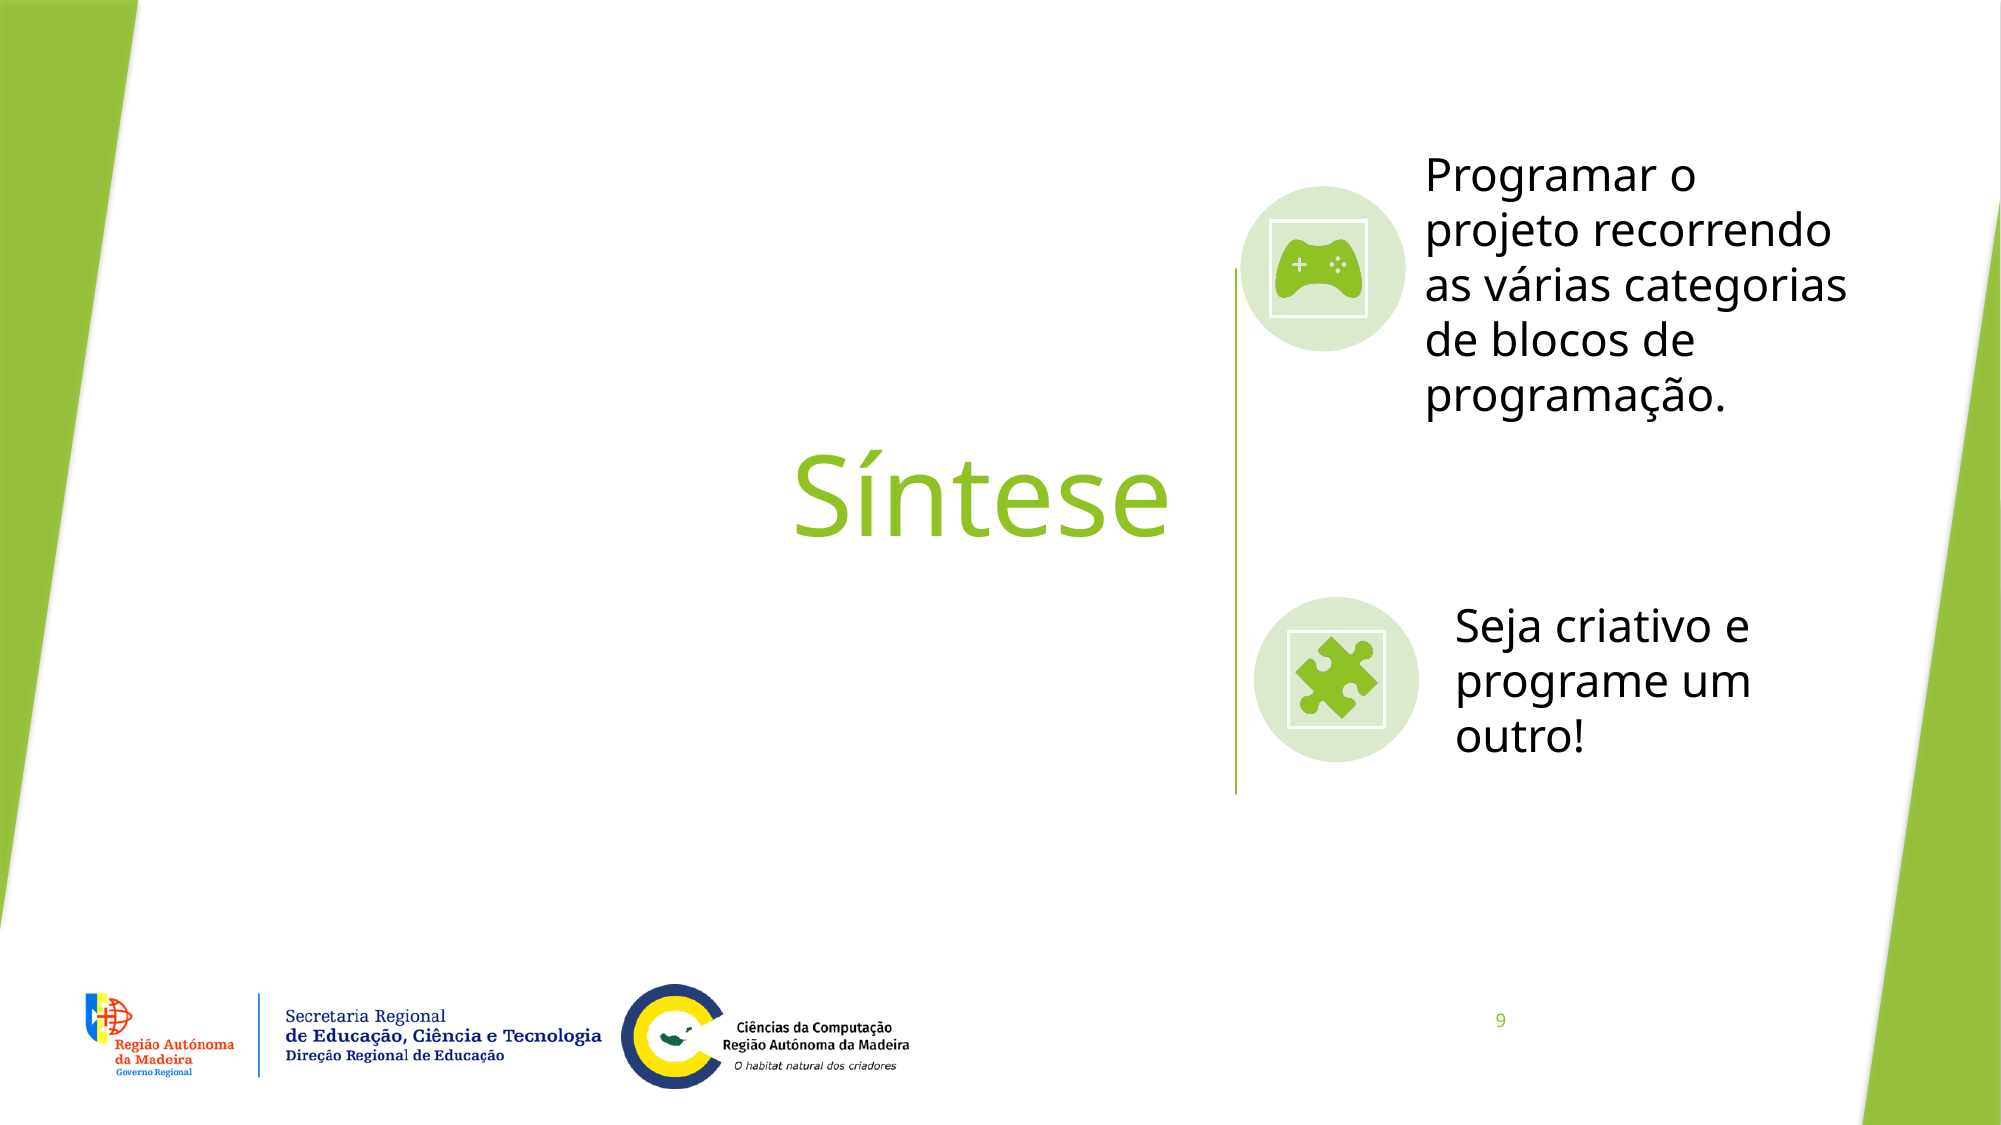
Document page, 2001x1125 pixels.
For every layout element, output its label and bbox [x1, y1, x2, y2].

text_box [1090, 58, 2000, 1068]
text_box [0, 0, 2000, 1125]
text_box [76, 983, 910, 1090]
